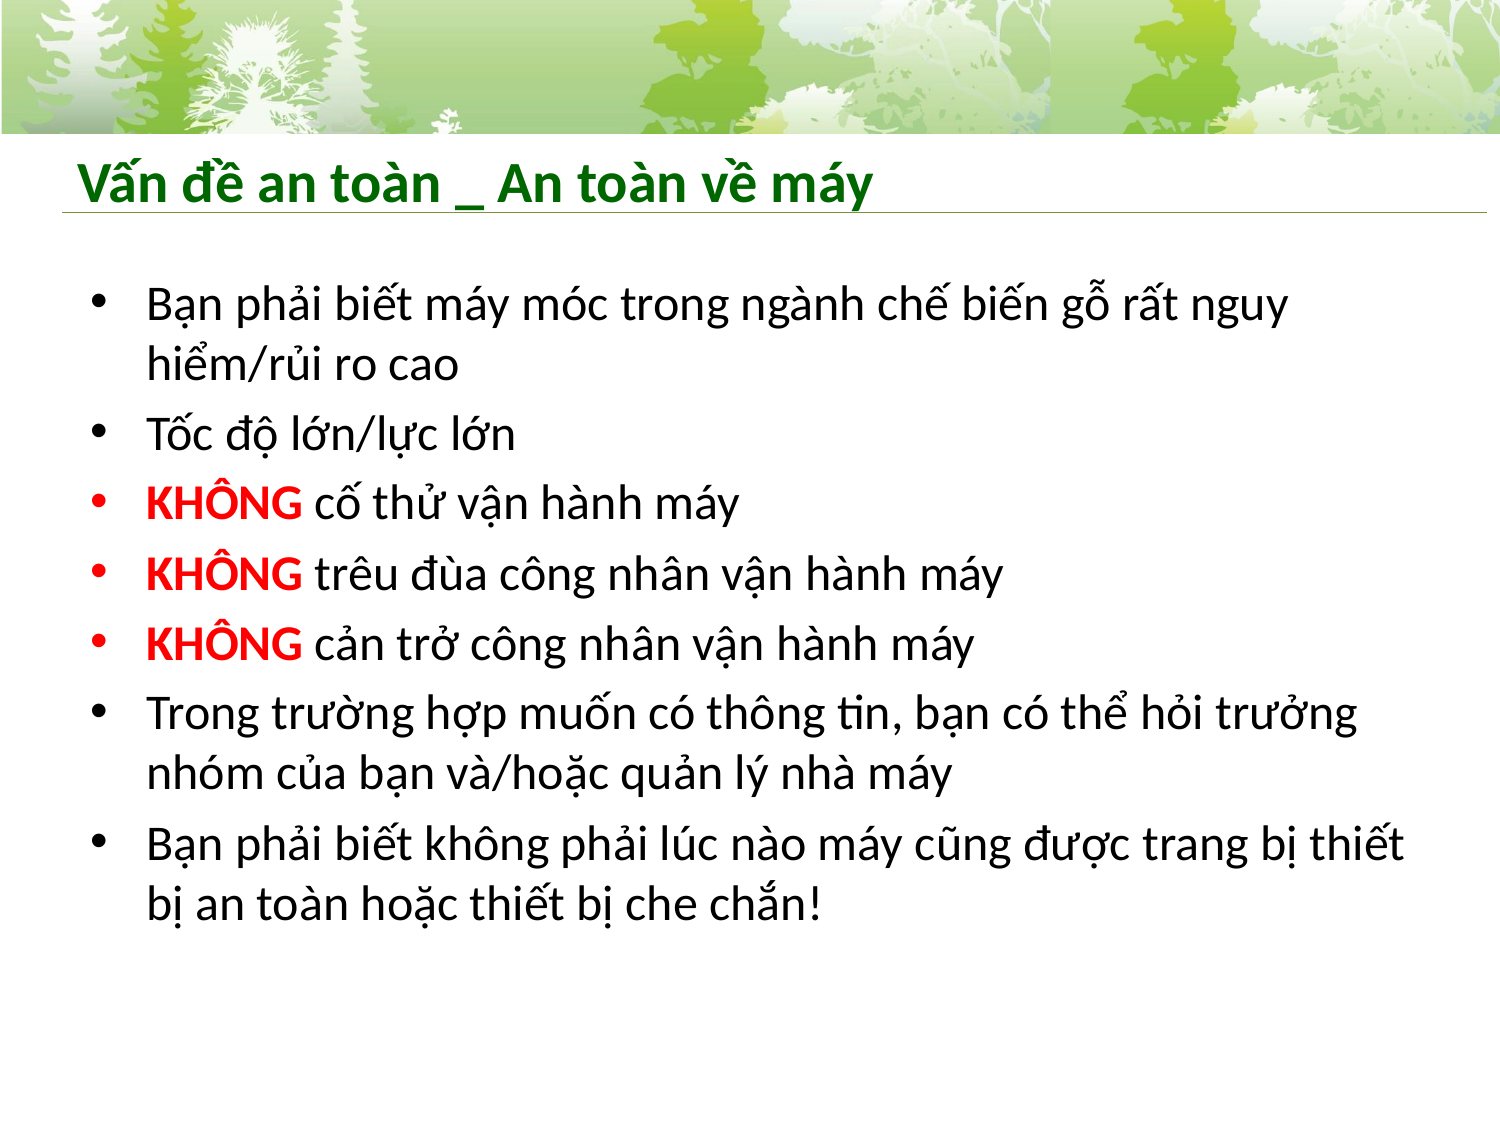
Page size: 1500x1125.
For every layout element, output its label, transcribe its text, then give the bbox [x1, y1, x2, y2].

title Vấn đề an toàn _ An toàn về máy [62, 147, 1350, 211]
list Bạn phải biết máy móc trong ngành chế biến gỗ rất nguy hiểm/rủi ro cao Tốc độ lớn/lực lớn KHÔNG cố thử vận hành máy KHÔNG trêu đùa công nhân vận hành máy KHÔNG cản trở công nhân vận hành máy Trong trường hợp muốn có thông tin, bạn có thể hỏi trưởng nhóm của bạn và/hoặc quản lý nhà máy Bạn phải biết không phải lúc nào máy cũng được trang bị thiết bị an toàn hoặc thiết bị che chắn! [75, 262, 1425, 1005]
picture [1, 0, 1500, 134]
